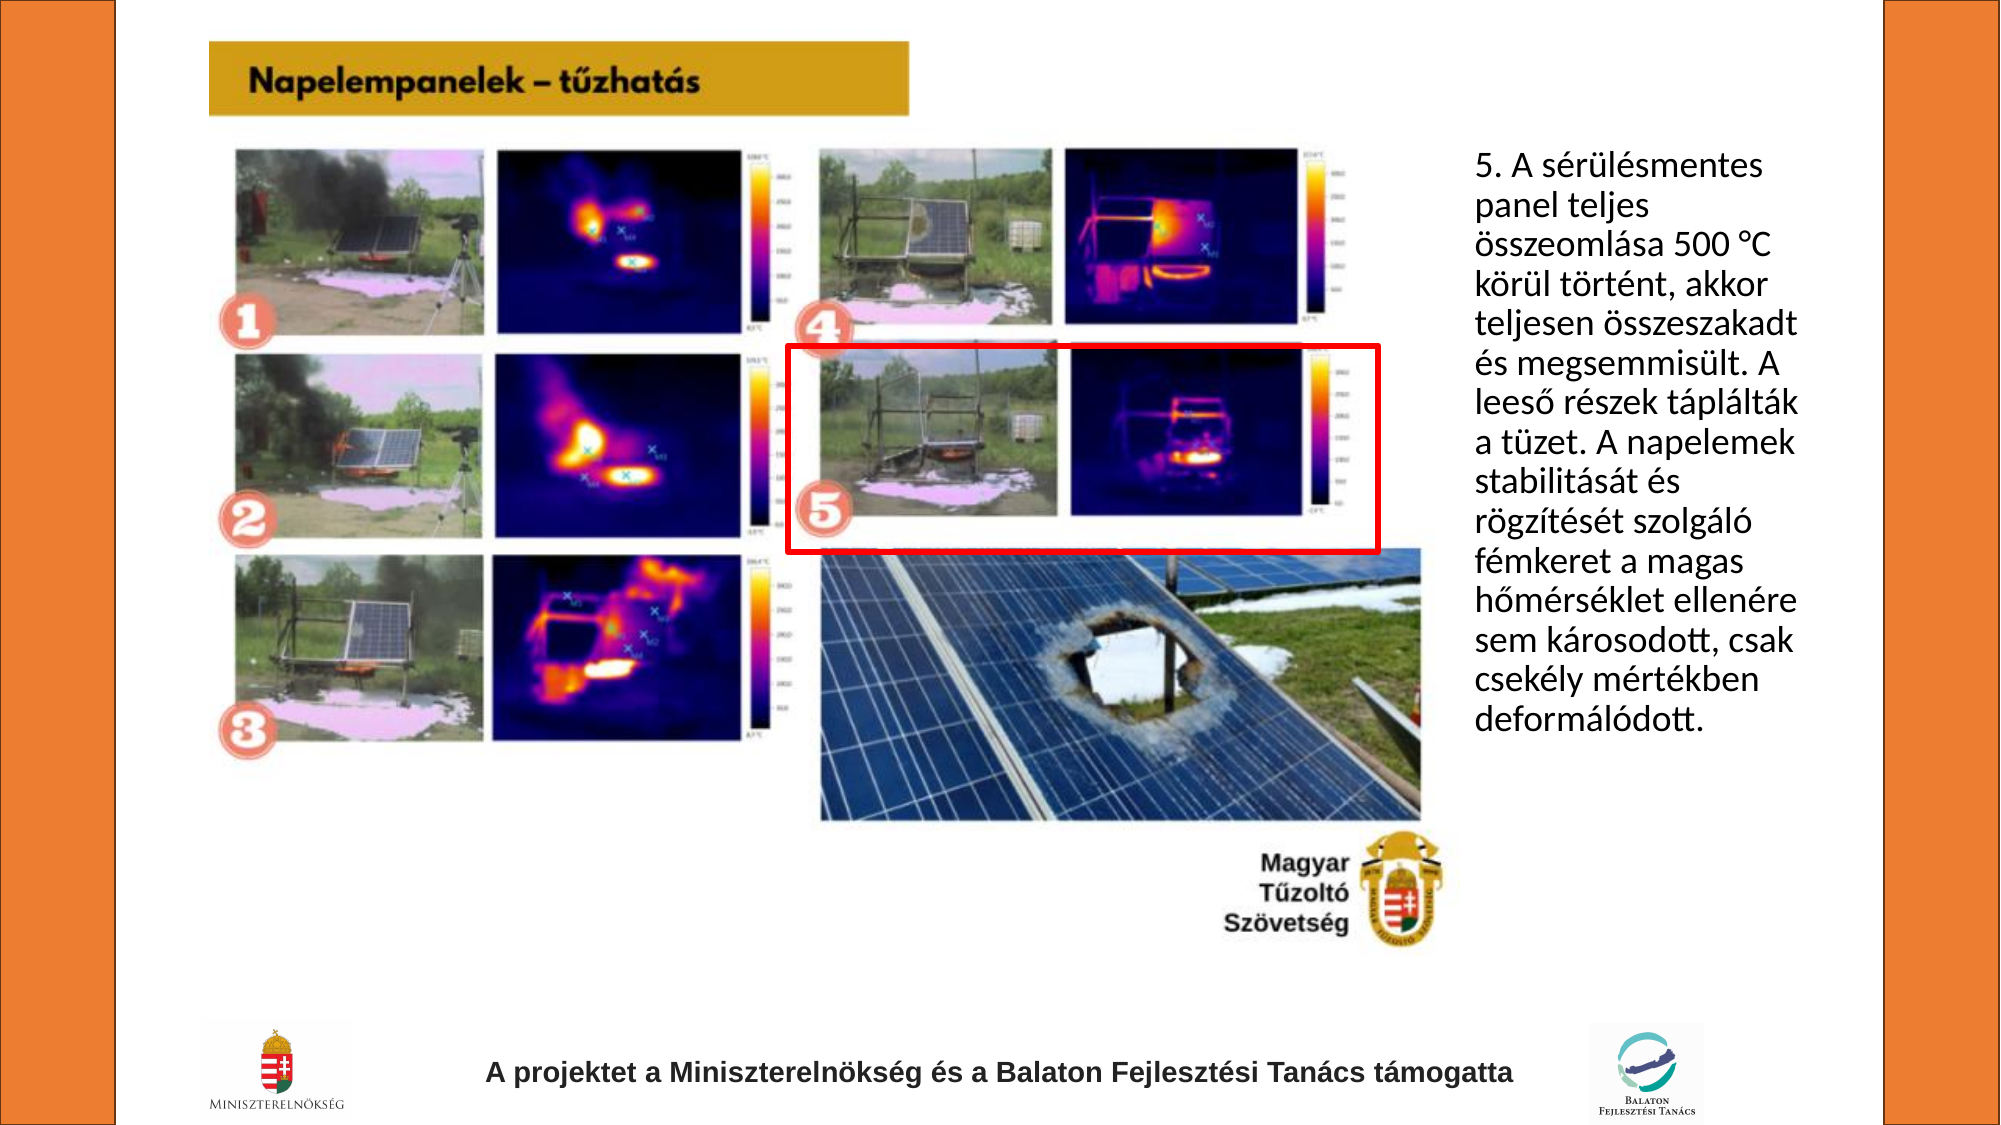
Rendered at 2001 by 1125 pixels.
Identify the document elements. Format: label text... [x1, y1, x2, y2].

picture [201, 1018, 353, 1119]
picture [209, 29, 1460, 968]
picture [1590, 1023, 1704, 1125]
text_box 5. A sérülésmentes panel teljes összeomlása 500 °C körül történt, akkor teljesen összeszakadt és megsemmisült. A leeső részek táplálták a tüzet. A napelemek stabilitását és rögzítését szolgáló fémkeret a magas hőmérséklet ellenére sem károsodott, csak csekély mértékben deformálódott. [1460, 138, 1832, 786]
